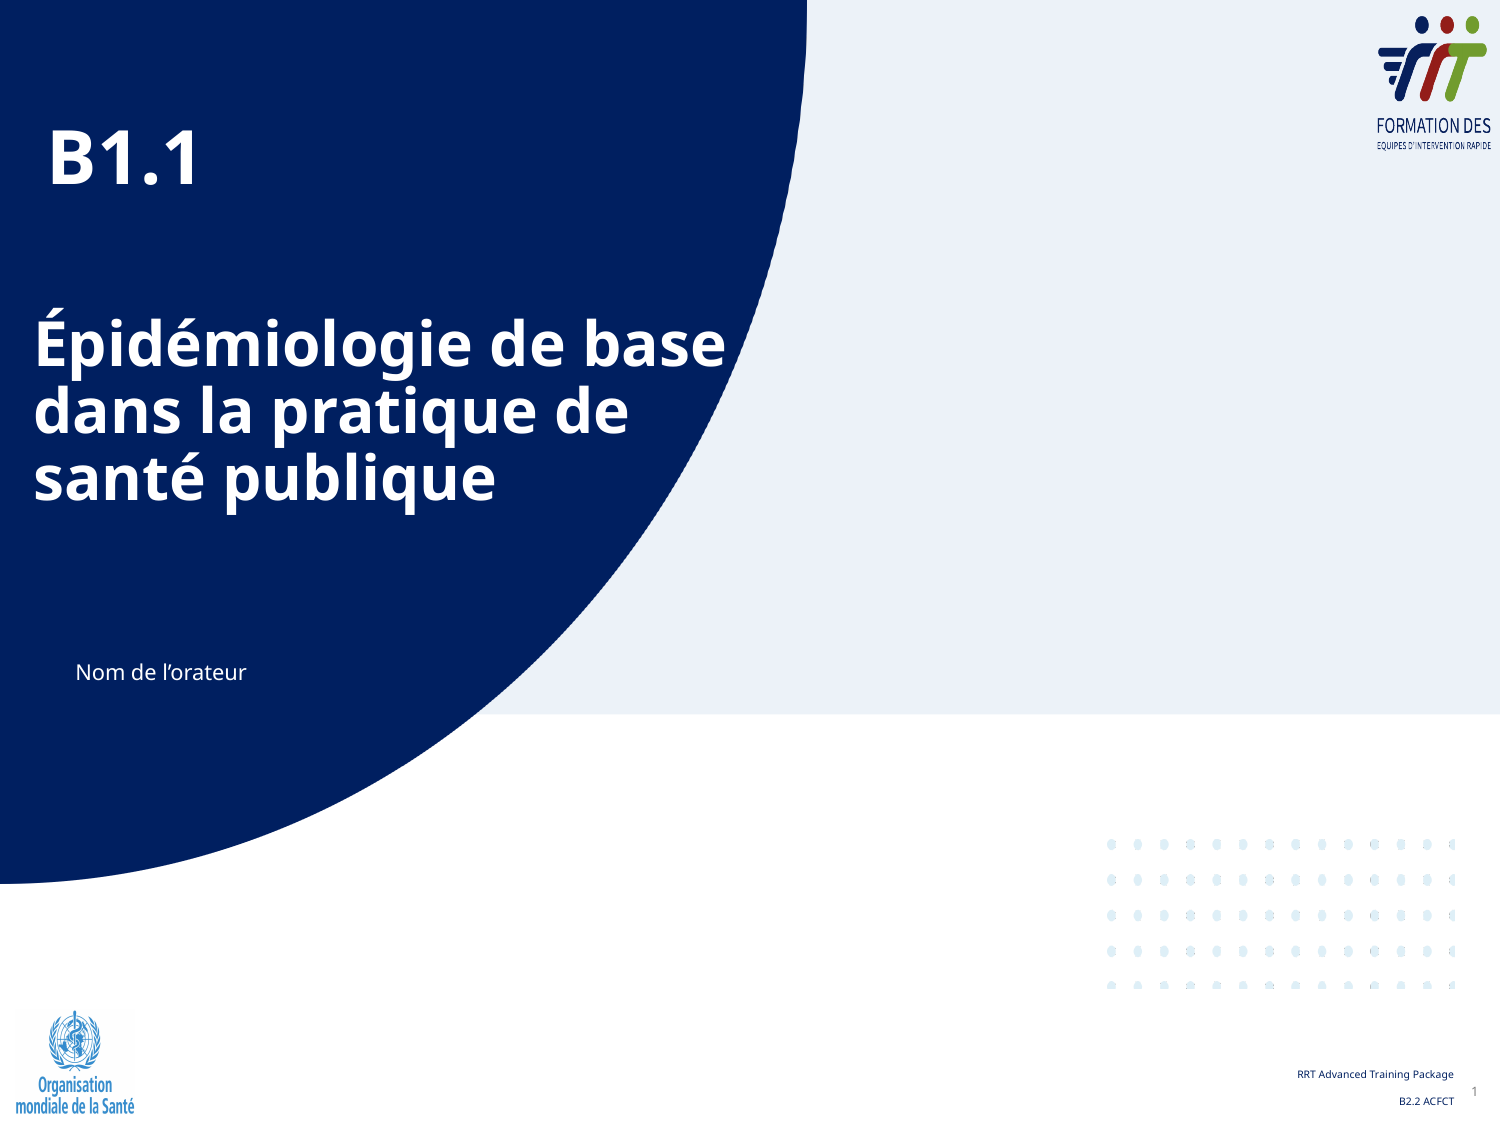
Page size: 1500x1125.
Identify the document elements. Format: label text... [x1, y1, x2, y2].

picture [1107, 839, 1455, 989]
title Épidémiologie de base dans la pratique de santé publique [25, 302, 739, 600]
text_box B1.1 [41, 101, 299, 207]
picture [1377, 15, 1491, 151]
text_box Nom de l’orateur [69, 650, 357, 692]
picture [0, 0, 807, 884]
picture [15, 1009, 135, 1115]
